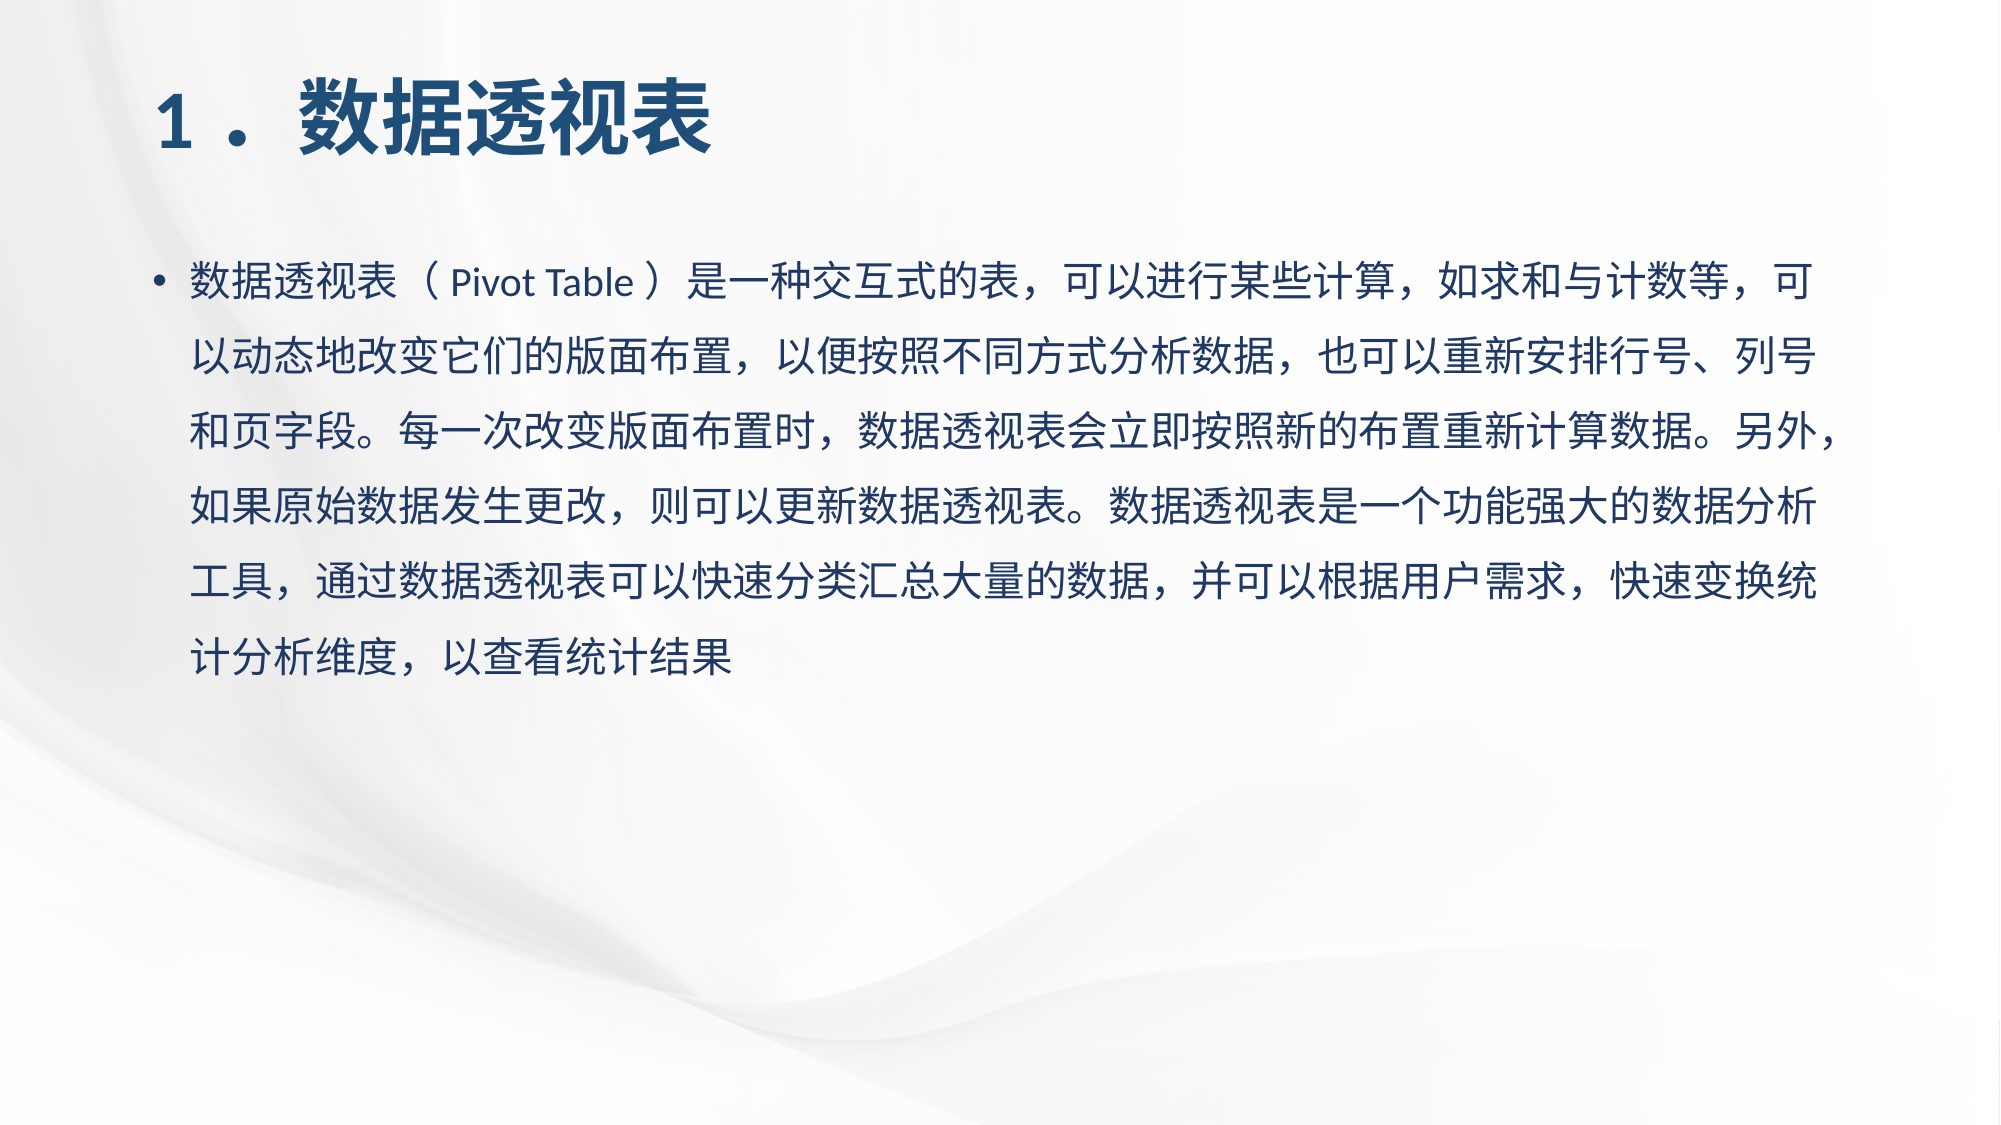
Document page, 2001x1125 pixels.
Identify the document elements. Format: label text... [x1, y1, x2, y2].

title 1．数据透视表 [137, 59, 1863, 184]
list 数据透视表（Pivot Table）是一种交互式的表，可以进行某些计算，如求和与计数等，可以动态地改变它们的版面布置，以便按照不同方式分析数据，也可以重新安排行号、列号和页字段。每一次改变版面布置时，数据透视表会立即按照新的布置重新计算数据。另外，如果原始数据发生更改，则可以更新数据透视表。数据透视表是一个功能强大的数据分析工具，通过数据透视表可以快速分类汇总大量的数据，并可以根据用户需求，快速变换统计分析维度，以查看统计结果 [137, 222, 1863, 1043]
